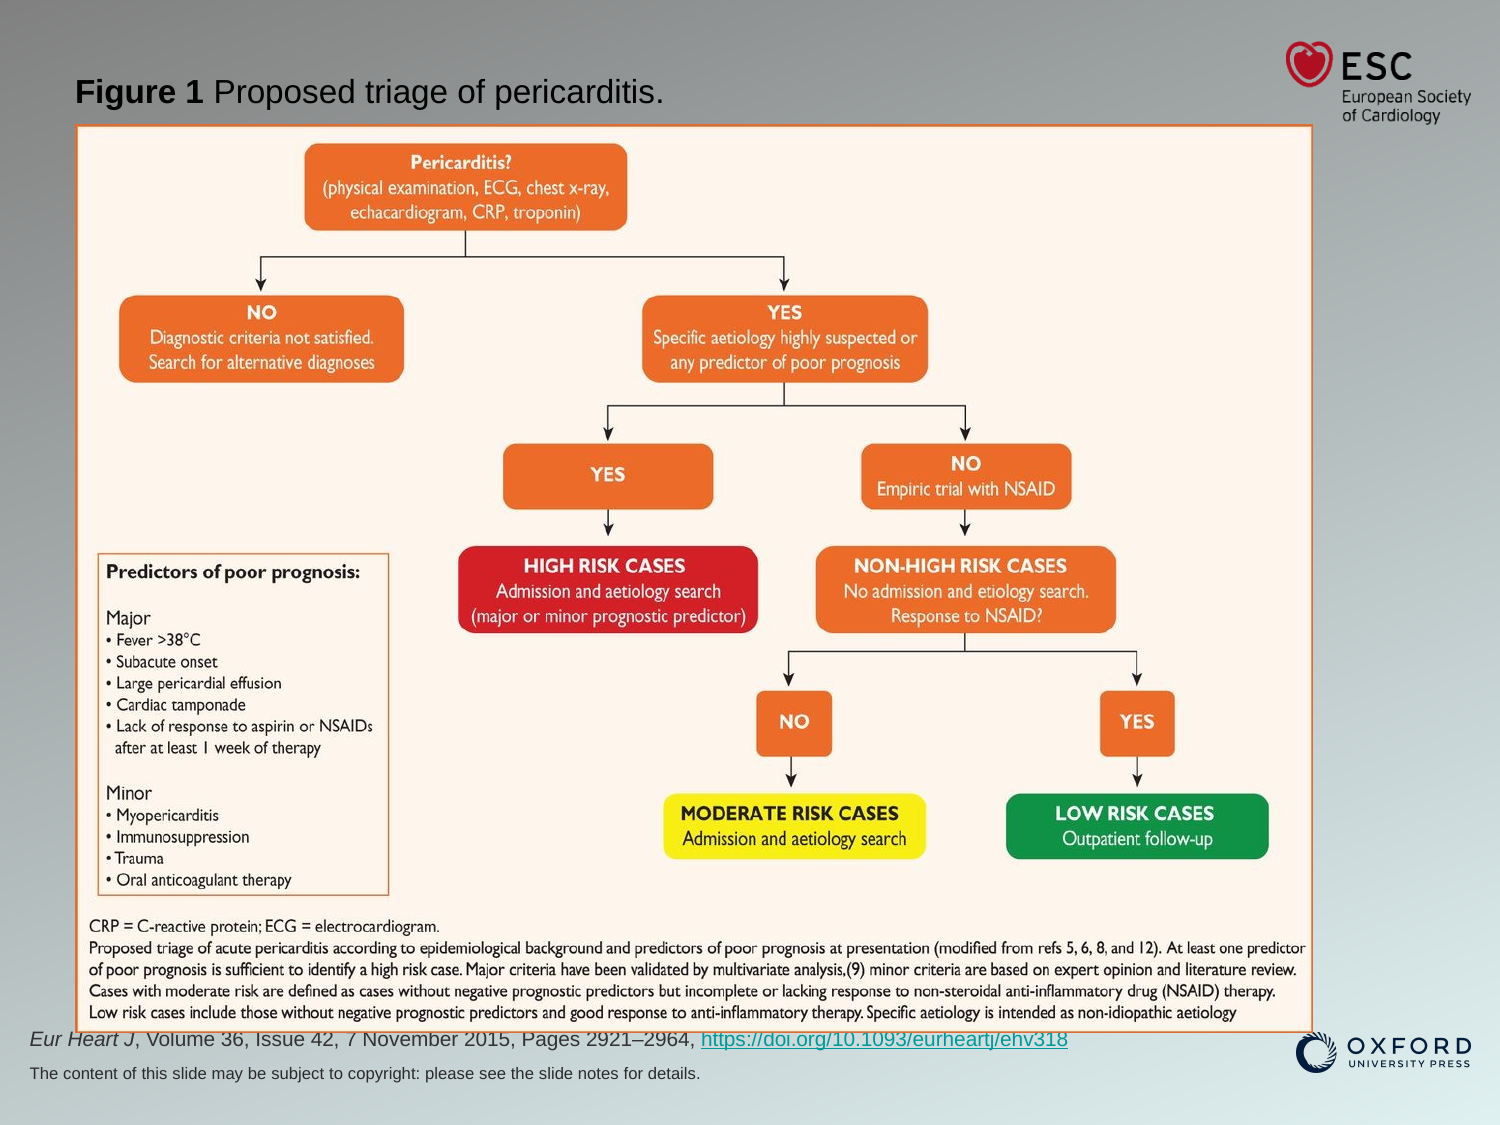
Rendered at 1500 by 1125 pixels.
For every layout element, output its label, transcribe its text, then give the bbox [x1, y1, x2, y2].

footer Eur Heart J, Volume 36, Issue 42, 7 November 2015, Pages 2921–2964, https://doi.org/10.1093/eurheartj/ehv318 The content of this slide may be subject to copyright: please see the slide notes for details. [0, 983, 1260, 1125]
title Figure 1 Proposed triage of pericarditis. [75, 69, 1078, 123]
picture [74, 41, 1471, 1073]
